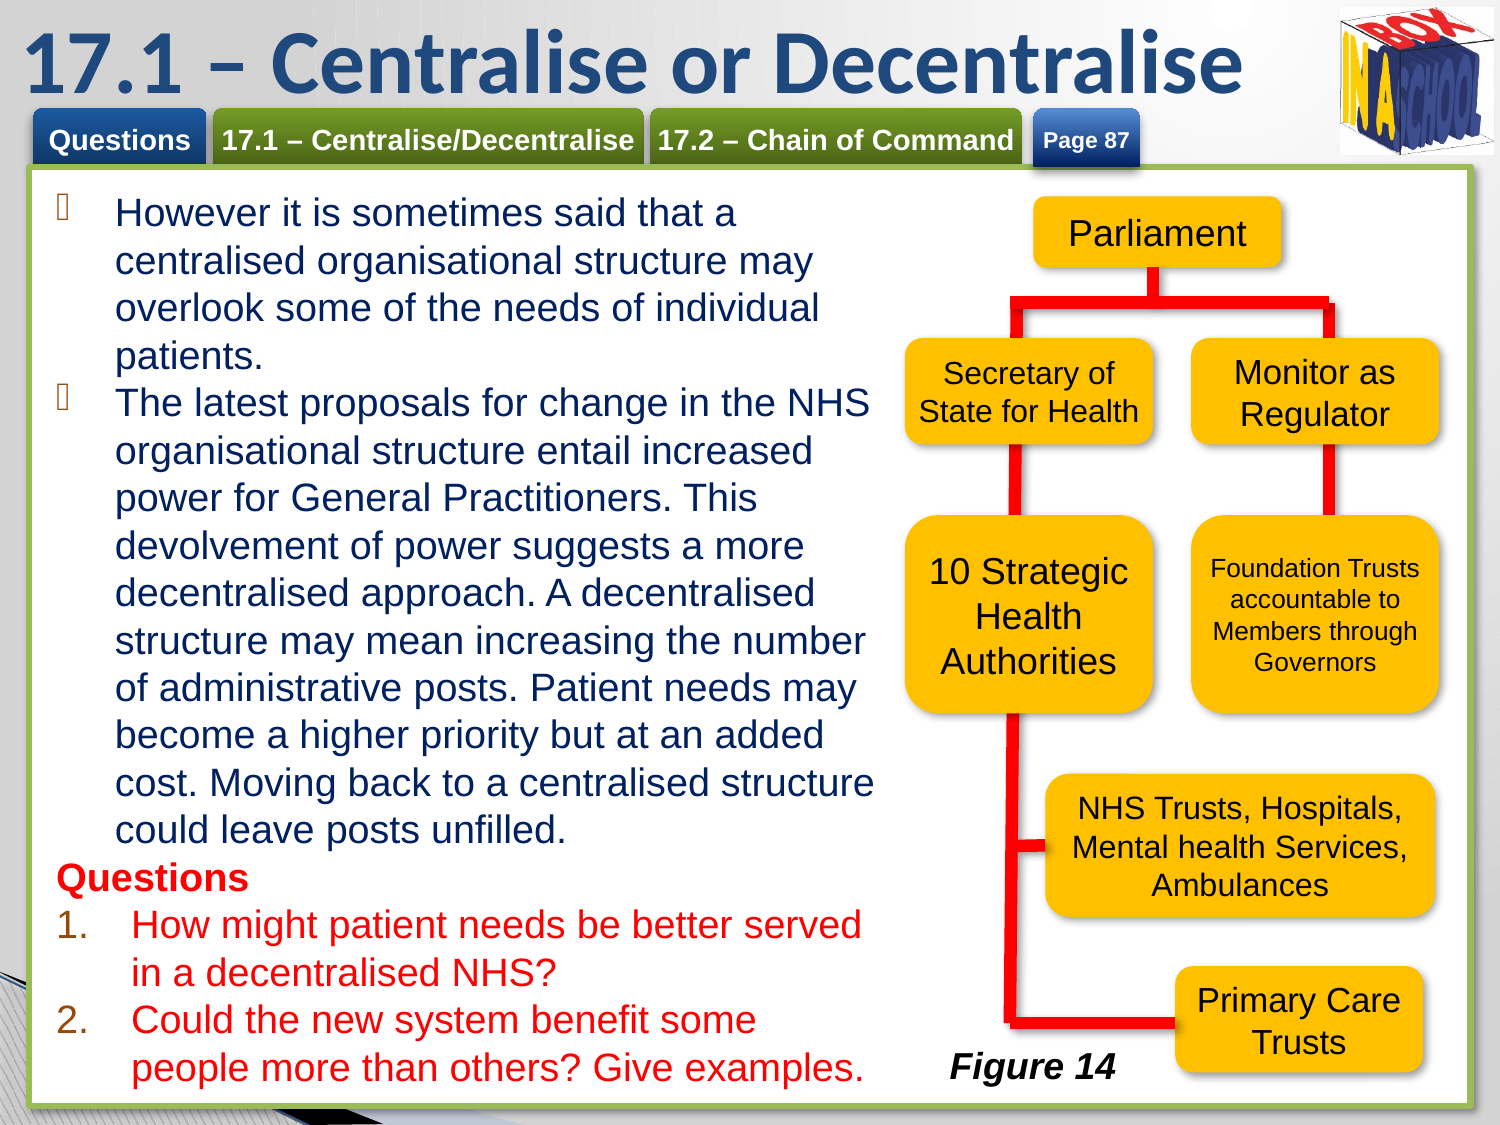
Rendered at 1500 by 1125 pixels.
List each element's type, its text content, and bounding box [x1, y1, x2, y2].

text_box Parliament [1028, 191, 1287, 272]
text_box Page 87 [1033, 108, 1140, 168]
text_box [1009, 310, 1017, 1022]
text_box 10 Strategic Health Authorities [900, 510, 1003, 718]
text_box However it is sometimes said that a centralised organisational structure may overlook some of the needs of individual patients. The latest proposals for change in the NHS organisational structure entail increased power for General Practitioners. This devolvement of power suggests a more decentralised approach. A decentralised structure may mean increasing the number of administrative posts. Patient needs may become a higher priority but at an added cost. Moving back to a centralised structure could leave posts unfilled. Questions How might patient needs be better served in a decentralised NHS? Could the new system benefit some people more than others? Give examples. [41, 179, 892, 1097]
text_box Monitor as Regulator [1334, 333, 1444, 449]
text_box Foundation Trusts accountable to Members through Governors [1186, 510, 1444, 718]
picture [1340, 7, 1495, 155]
text_box NHS Trusts, Hospitals, Mental health Services, Ambulances [1040, 769, 1440, 922]
text_box Figure 14 [934, 1034, 1132, 1095]
picture [281, 1114, 303, 1125]
text_box Secretary of State for Health [900, 333, 1003, 449]
title 17.1 – Centralise or Decentralise [5, 11, 1270, 102]
text_box Secretary of State for Health [1021, 333, 1158, 449]
text_box Primary Care Trusts [1170, 961, 1428, 1077]
text_box 10 Strategic Health Authorities [1021, 510, 1158, 718]
text_box Monitor as Regulator [1186, 333, 1323, 449]
